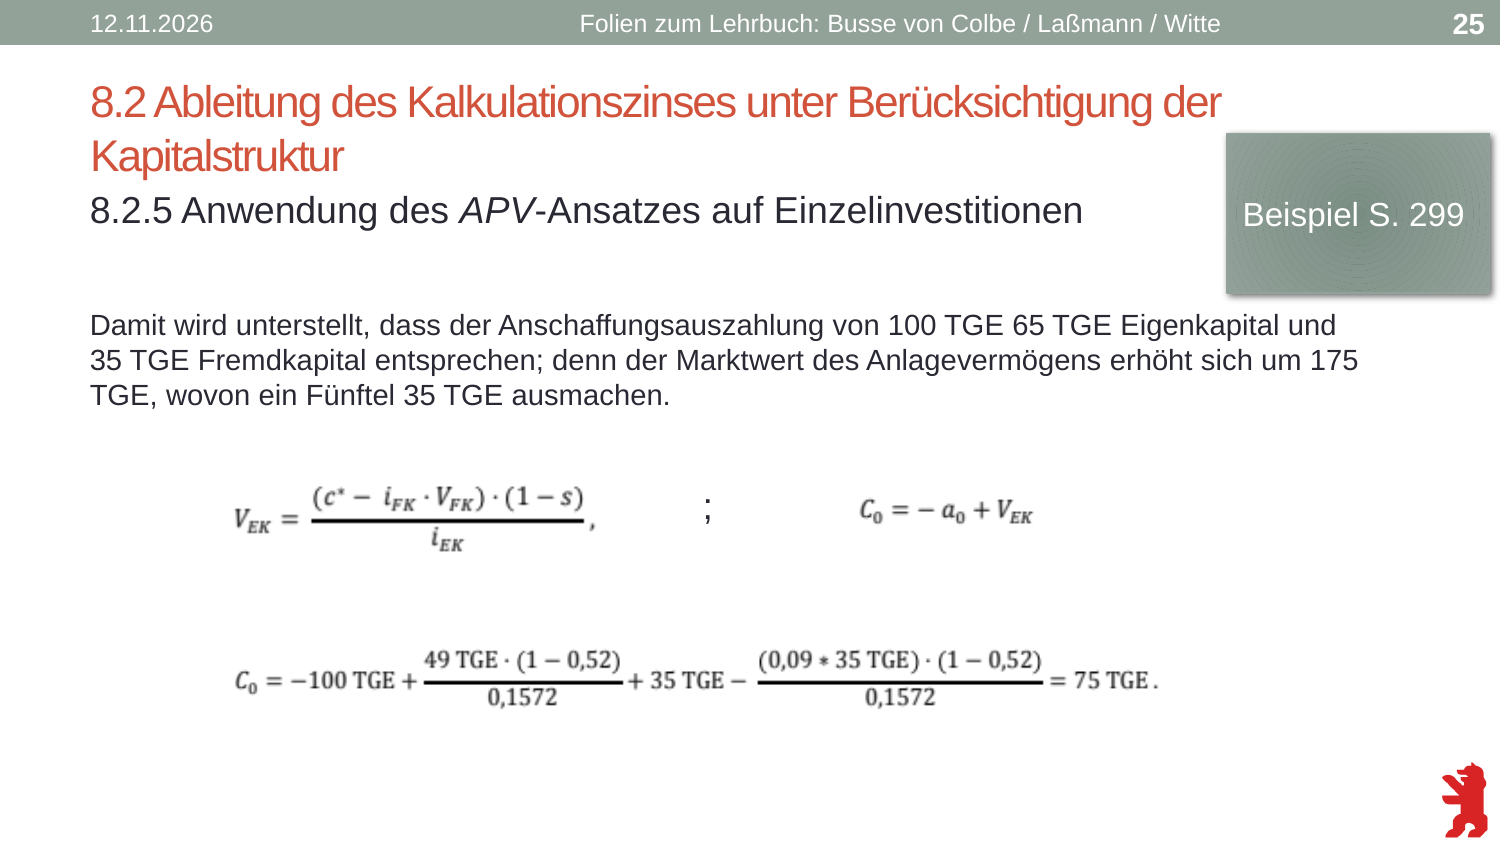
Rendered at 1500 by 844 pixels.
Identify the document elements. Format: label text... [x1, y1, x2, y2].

text_box Beispiel S. 299 [1226, 133, 1490, 294]
text_box 8.2.5 Anwendung des APV-Ansatzes auf Einzelinvestitionen [74, 178, 1223, 239]
slide_number 25 [1325, 2, 1500, 43]
picture [154, 629, 1238, 738]
text_box ; [687, 475, 728, 535]
footer Folien zum Lehrbuch: Busse von Colbe / Laßmann / Witte [562, 2, 1238, 43]
title 8.2 Ableitung des Kalkulationszinses unter Berücksichtigung der Kapitalstruktur [75, 65, 1425, 178]
text_box Damit wird unterstellt, dass der Anschaffungsauszahlung von 100 TGE 65 TGE Eigenkapital und 35 TGE Fremdkapital entsprechen; denn der Marktwert des Anlagevermögens erhöht sich um 175 TGE, wovon ein Fünftel 35 TGE ausmachen. [75, 298, 1379, 454]
picture [200, 462, 622, 580]
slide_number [75, 2, 550, 43]
picture [1434, 760, 1500, 844]
picture [832, 455, 1064, 569]
